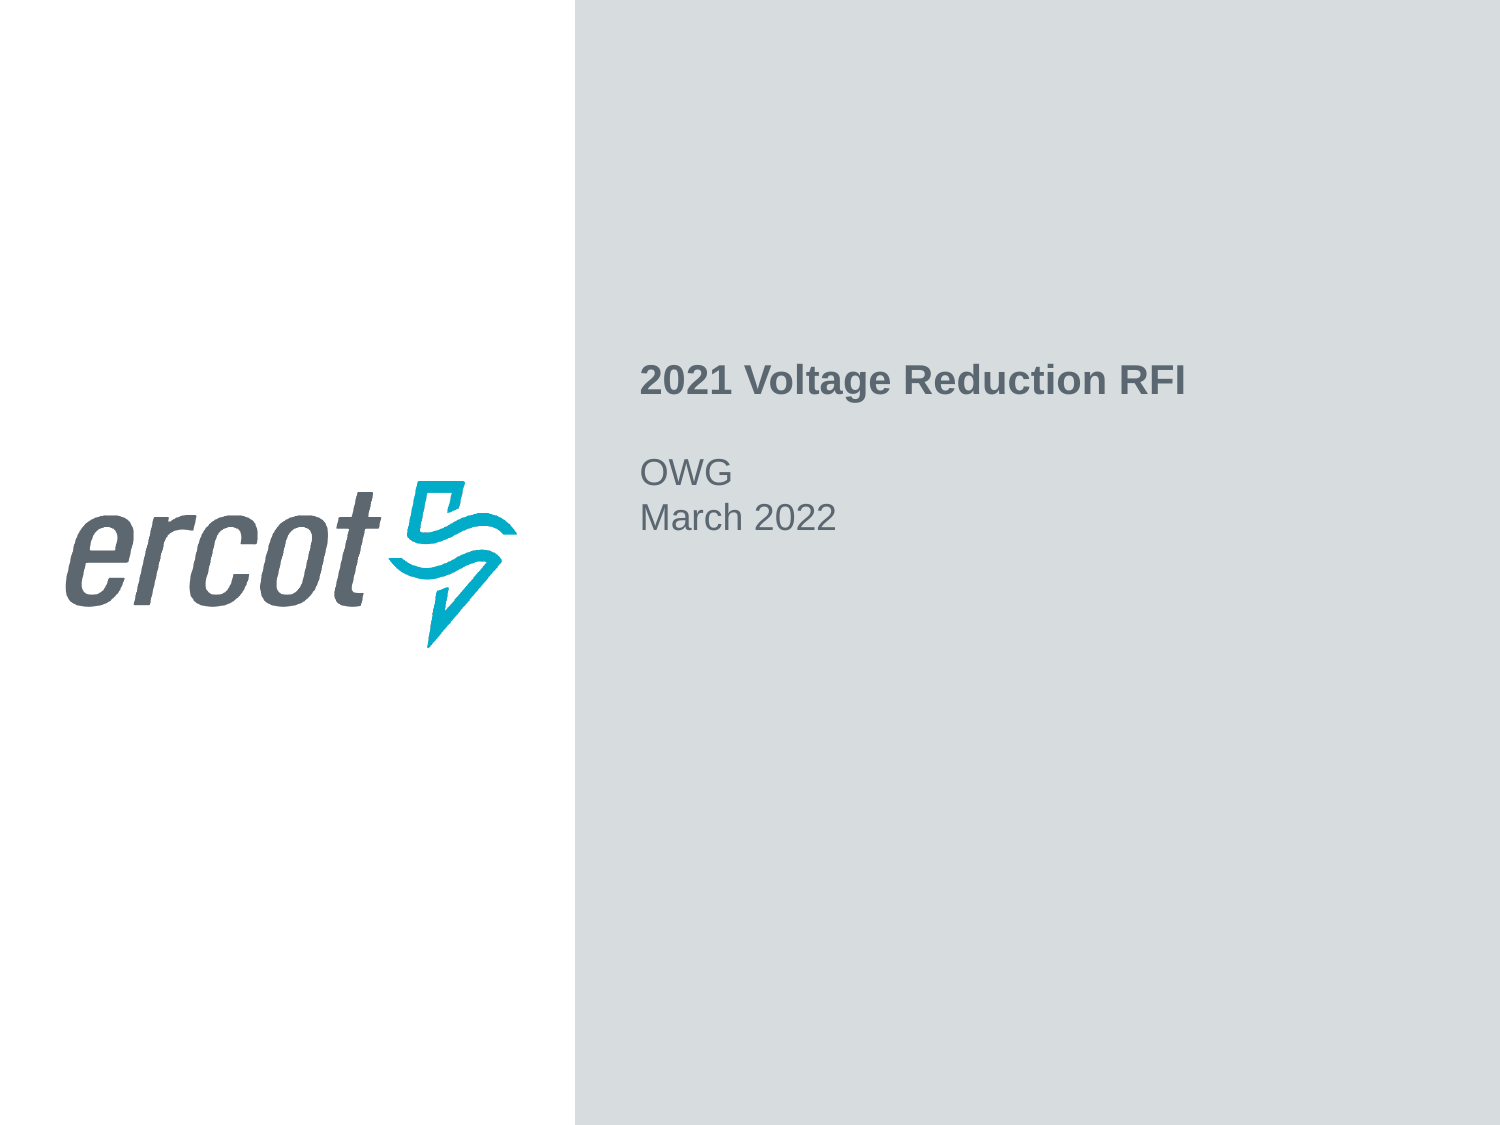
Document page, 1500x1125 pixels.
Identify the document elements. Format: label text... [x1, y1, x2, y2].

picture [56, 471, 525, 654]
text_box 2021 Voltage Reduction RFI OWG March 2022 [624, 345, 1450, 546]
